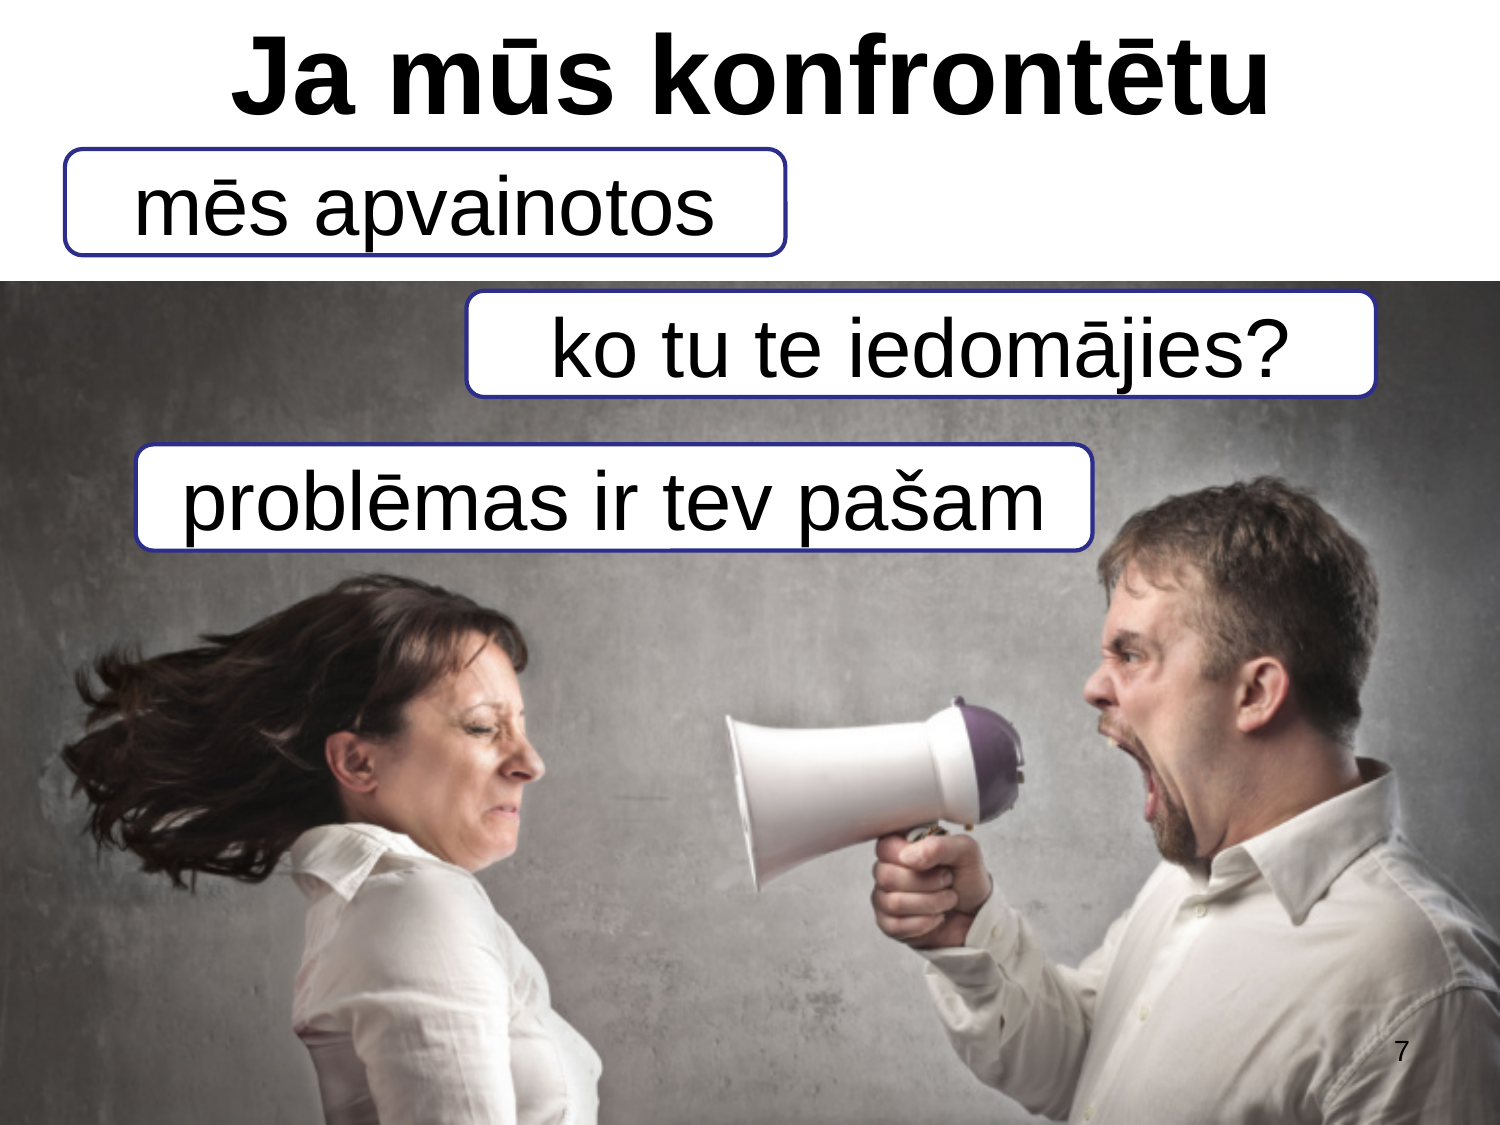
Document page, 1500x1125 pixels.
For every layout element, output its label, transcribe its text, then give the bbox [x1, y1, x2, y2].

picture [0, 281, 1500, 1125]
text_box mēs apvainotos [62, 146, 788, 258]
title Ja mūs konfrontētu [76, 0, 1428, 140]
